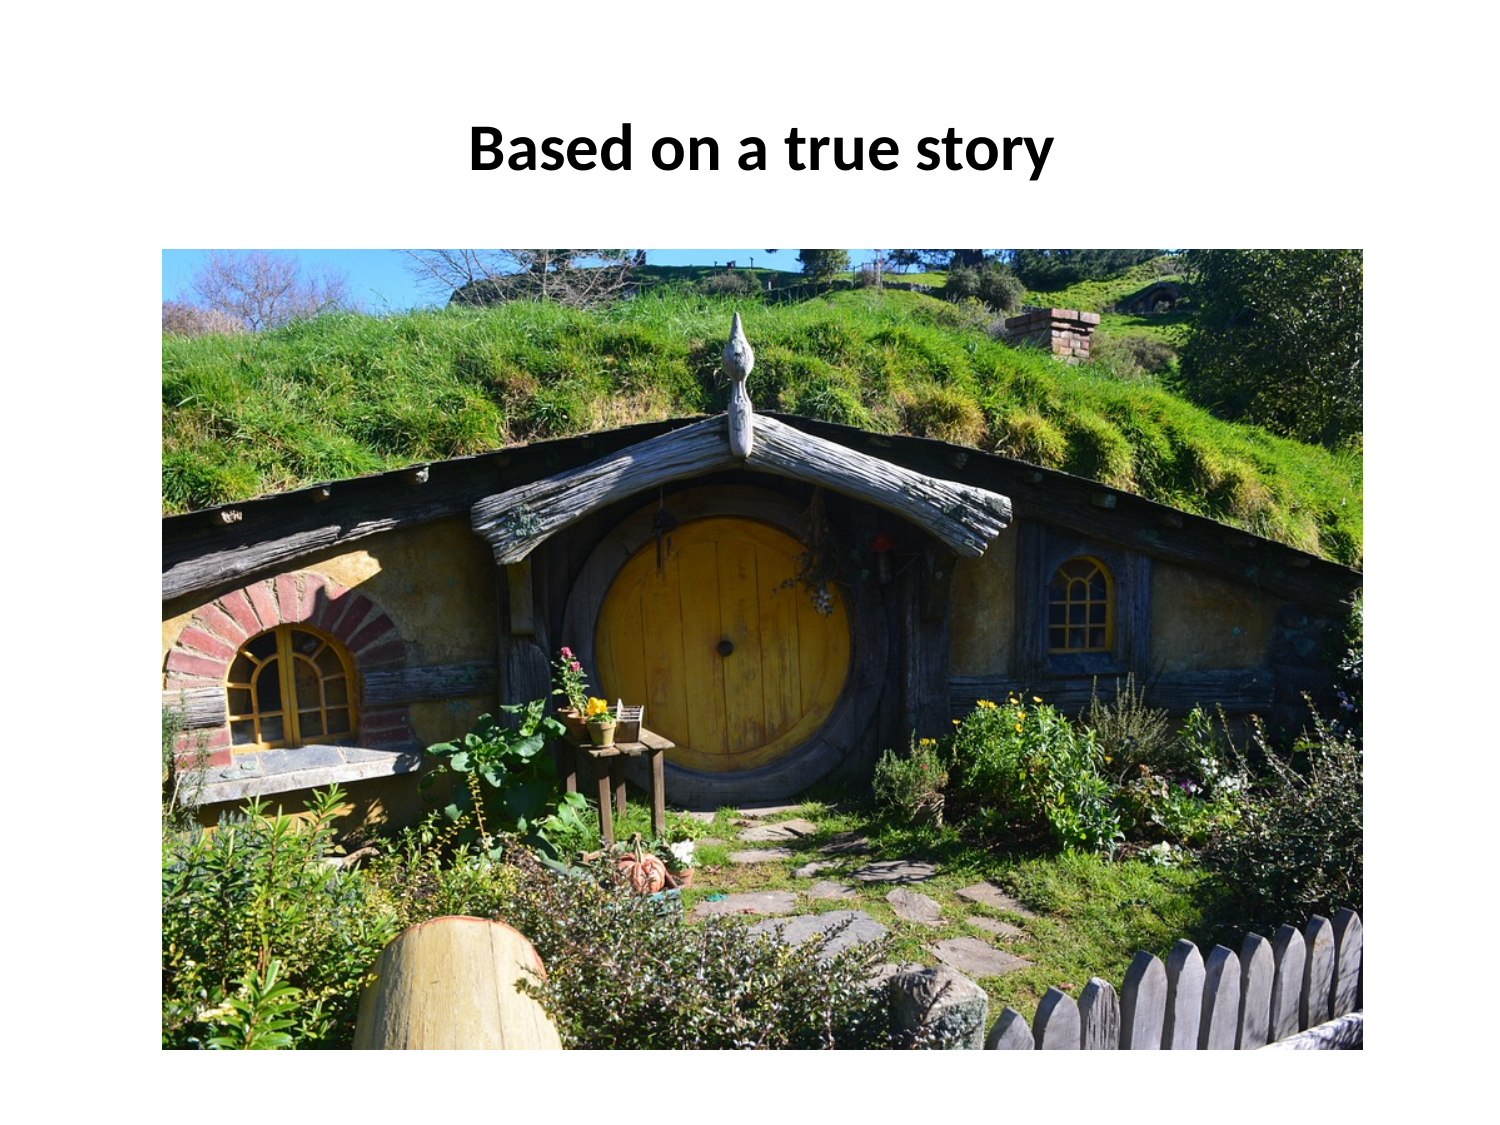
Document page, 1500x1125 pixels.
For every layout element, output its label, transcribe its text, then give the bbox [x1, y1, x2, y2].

picture [162, 249, 1363, 1051]
text_box Based on a true story [87, 50, 1438, 238]
